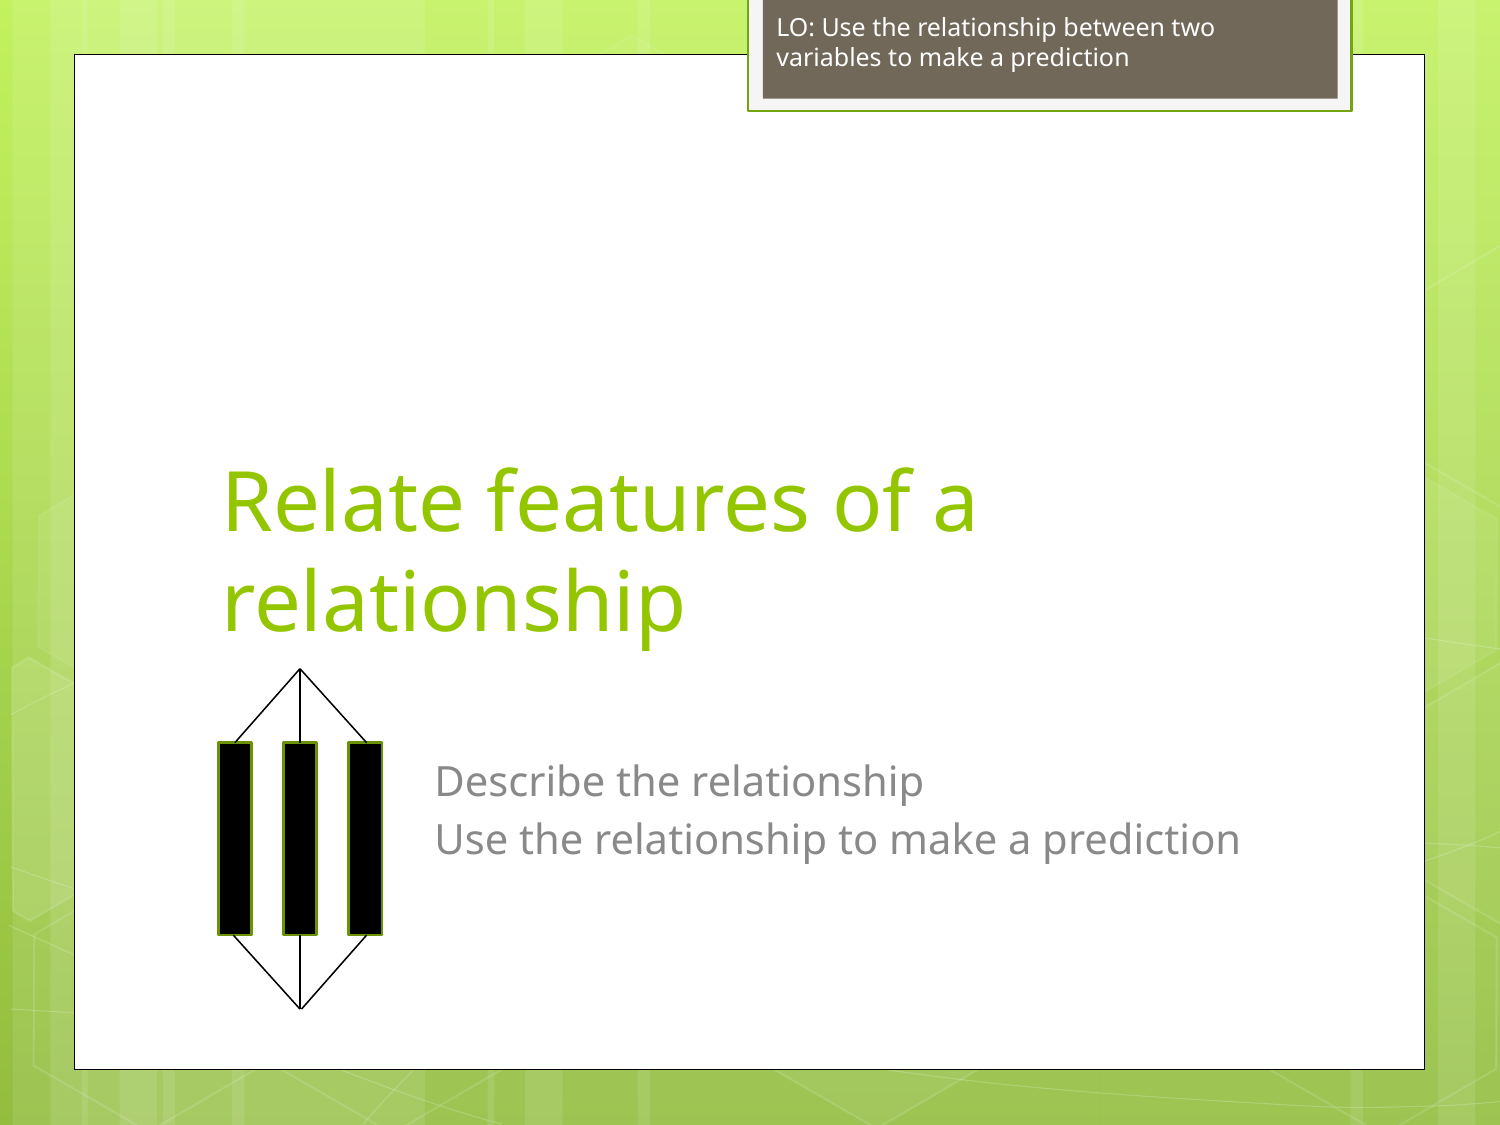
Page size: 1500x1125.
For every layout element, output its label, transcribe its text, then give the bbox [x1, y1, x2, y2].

list Describe the relationship Use the relationship to make a prediction [419, 716, 1296, 902]
text_box LO: Use the relationship between two variables to make a prediction [761, 4, 1341, 109]
title Relate features of a relationship [206, 432, 1296, 656]
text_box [218, 668, 383, 1010]
